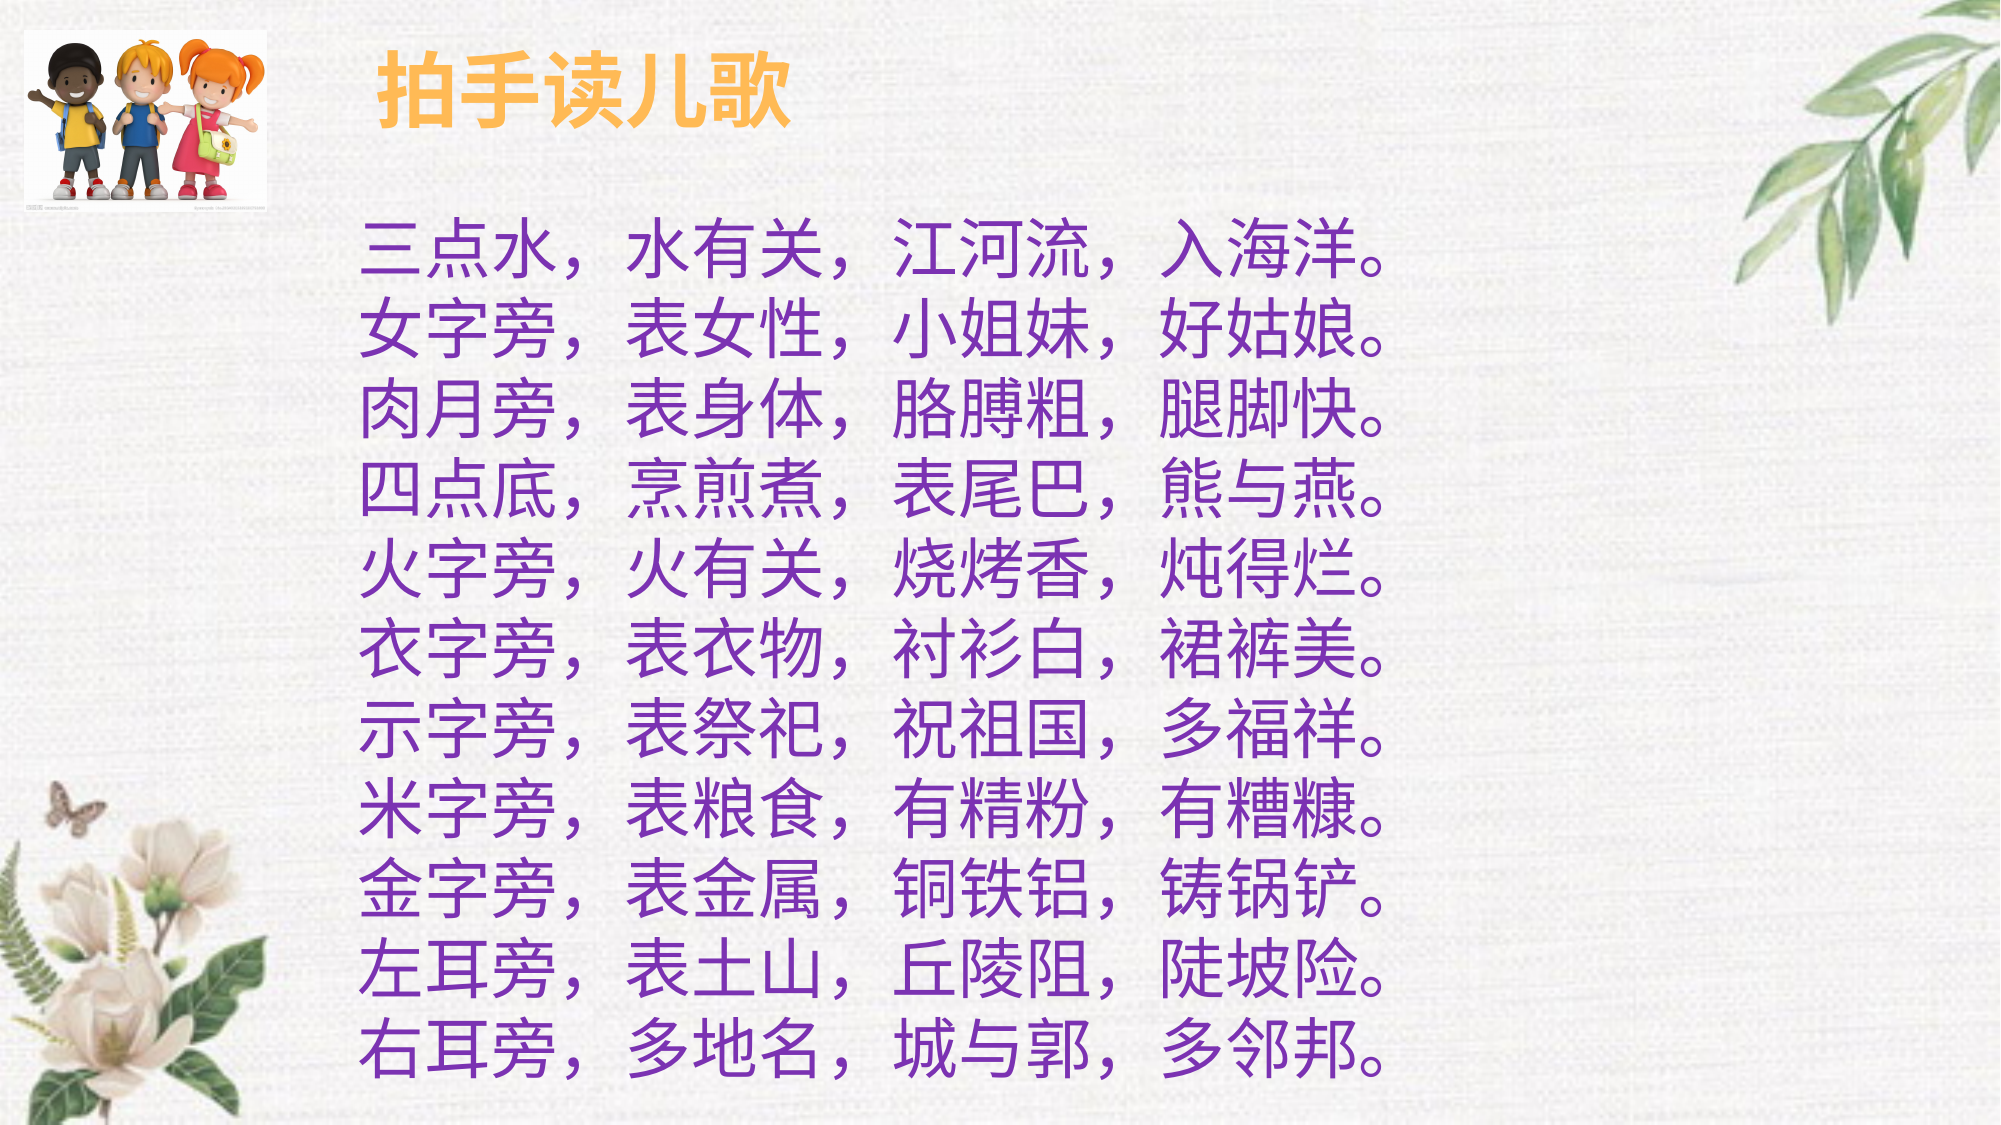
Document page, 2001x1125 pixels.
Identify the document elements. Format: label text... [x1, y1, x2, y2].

picture [0, 0, 2001, 1125]
text_box 拍手读儿歌 [327, 30, 841, 146]
text_box 三点水，水有关，江河流，入海洋。 女字旁，表女性，小姐妹，好姑娘。 肉月旁，表身体，胳膊粗，腿脚快。 四点底，烹煎煮，表尾巴，熊与燕。 火字旁，火有关，烧烤香，炖得烂。 衣字旁，表衣物，衬衫白，裙裤美。 示字旁，表祭祀，祝祖国，多福祥。 米字旁，表粮食，有精粉，有糟糠。 金字旁，表金属，铜铁铝，铸锅铲。 左耳旁，表土山，丘陵阻，陡坡险。 右耳旁，多地名，城与郭，多邻邦。 [342, 199, 1788, 1094]
